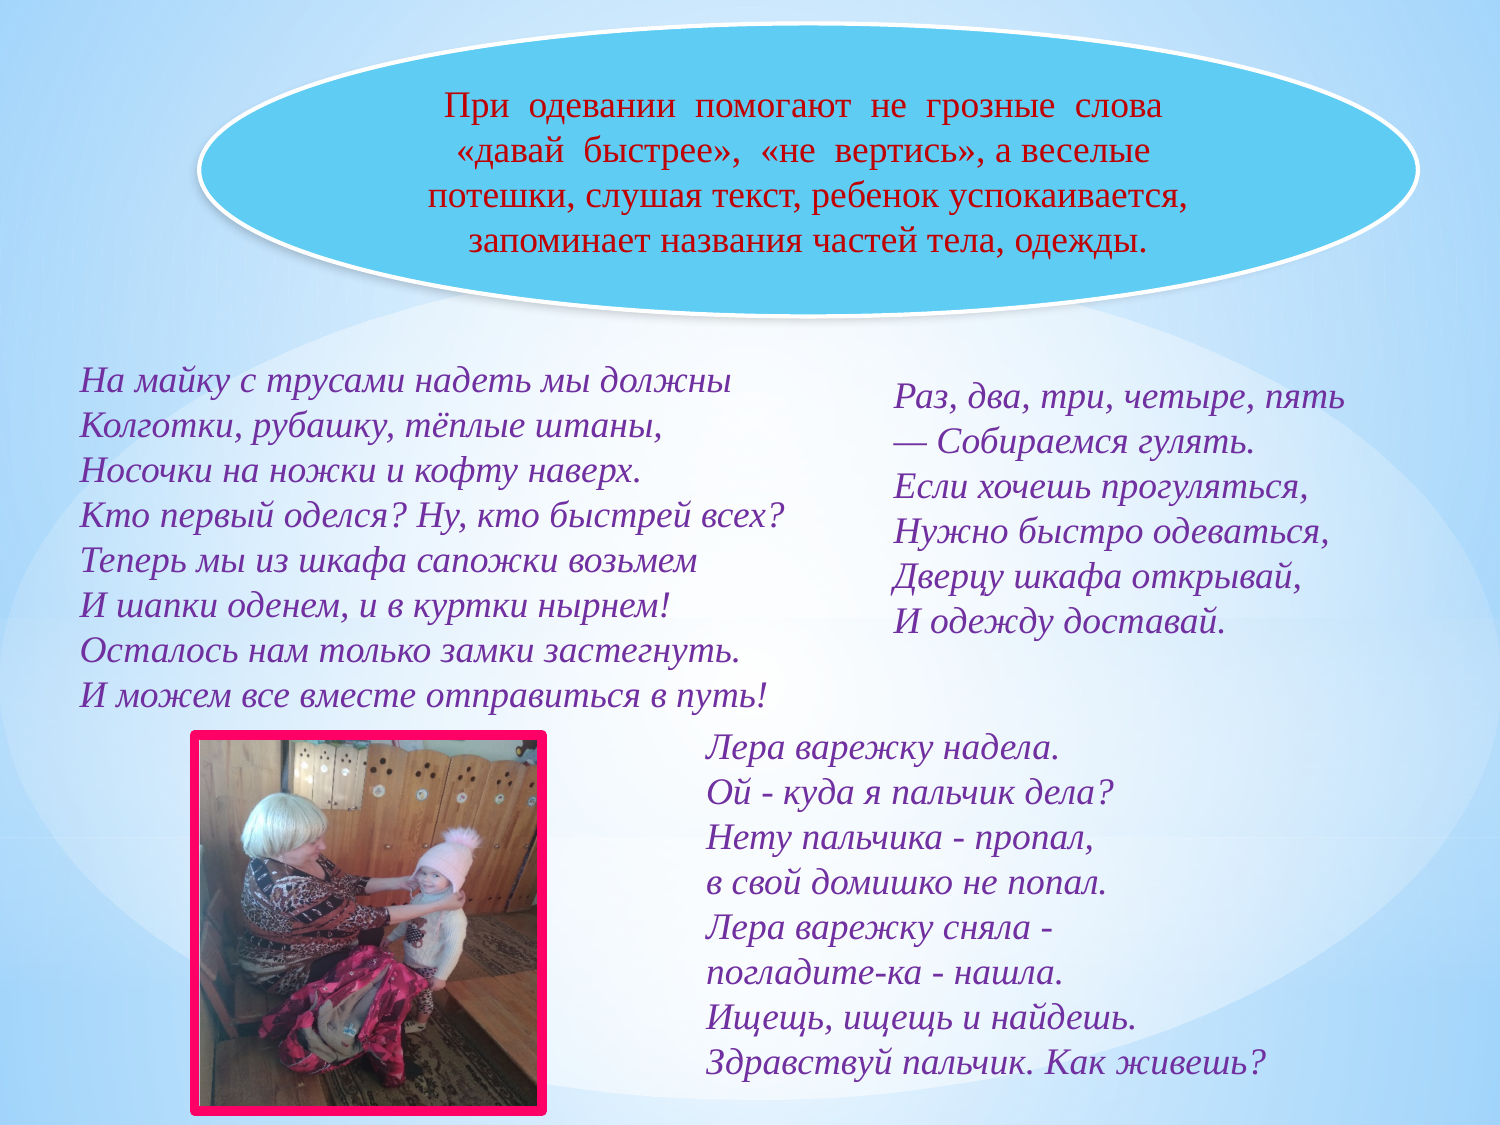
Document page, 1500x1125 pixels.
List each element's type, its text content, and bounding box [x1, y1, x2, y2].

text_box При одевании помогают не грозные слова «давай быстрее», «не вертись», а веселые потешки, слушая текст, ребенок успокаивается, запоминает названия частей тела, одежды. [197, 21, 1421, 319]
text_box На майку с трусами надеть мы должны Колготки, рубашку, тёплые штаны, Носочки на ножки и кофту наверх. Кто первый оделся? Ну, кто быстрей всех? Теперь мы из шкафа сапожки возьмем И шапки оденем, и в куртки нырнем! Осталось нам только замки застегнуть. И можем все вместе отправиться в путь! [64, 257, 1447, 813]
text_box Раз, два, три, четыре, пять — Собираемся гулять. Если хочешь прогуляться, Нужно быстро одеваться, Дверцу шкафа открывай, И одежду доставай. [878, 363, 1430, 648]
picture [184, 740, 552, 1106]
text_box Лера варежку надела. Ой - куда я пальчик дела? Нету пальчика - пропал, в свой домишко не попал. Лера варежку сняла - погладите-ка - нашла. Ищещь, ищещь и найдешь. Здравствуй пальчик. Как живешь? [691, 714, 1430, 1090]
